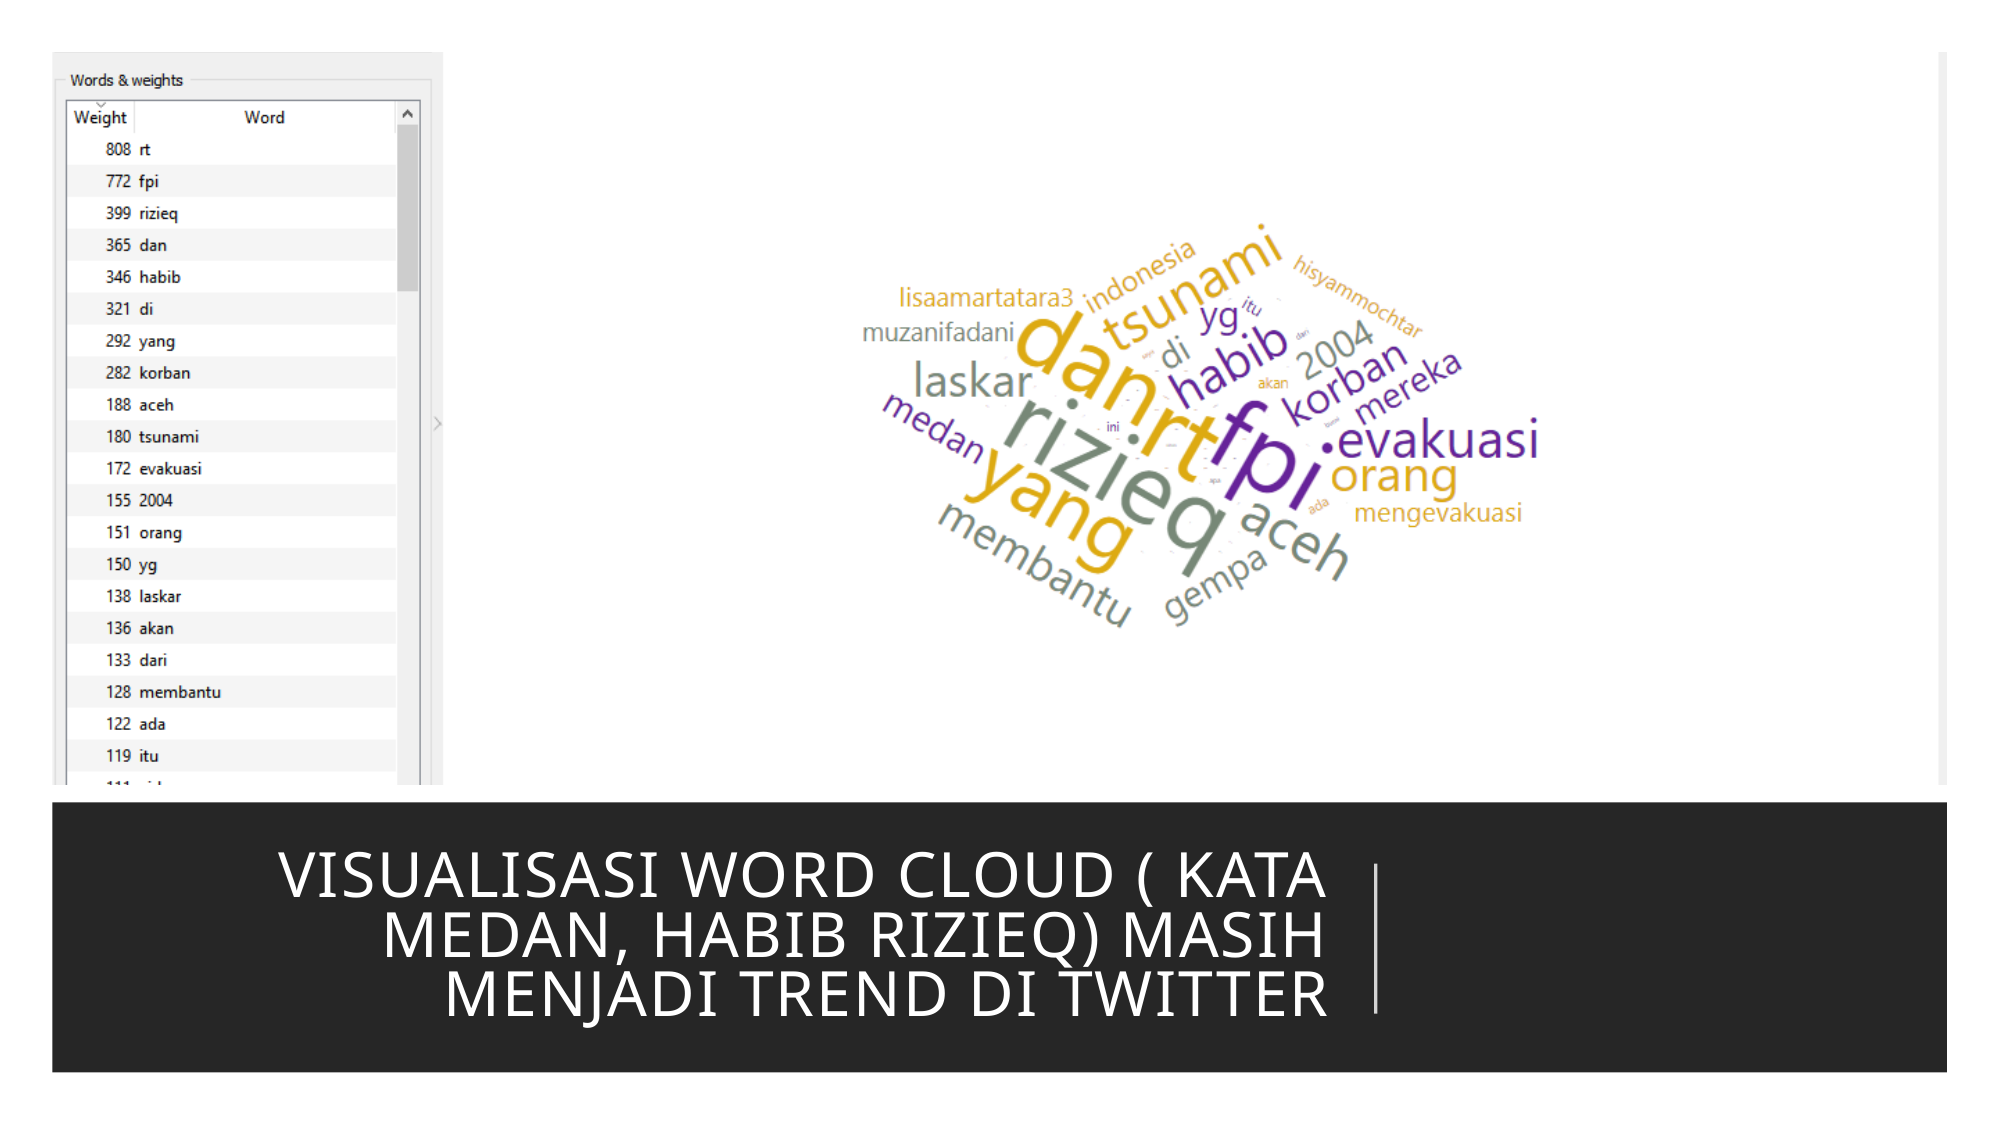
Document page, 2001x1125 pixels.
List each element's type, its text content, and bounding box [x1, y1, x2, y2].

title Visualisasi Word Cloud ( Kata Medan, Habib Rizieq) masih menjadi trend di Twitter [117, 835, 1346, 1043]
text_box [51, 801, 1948, 1074]
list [52, 52, 1948, 785]
